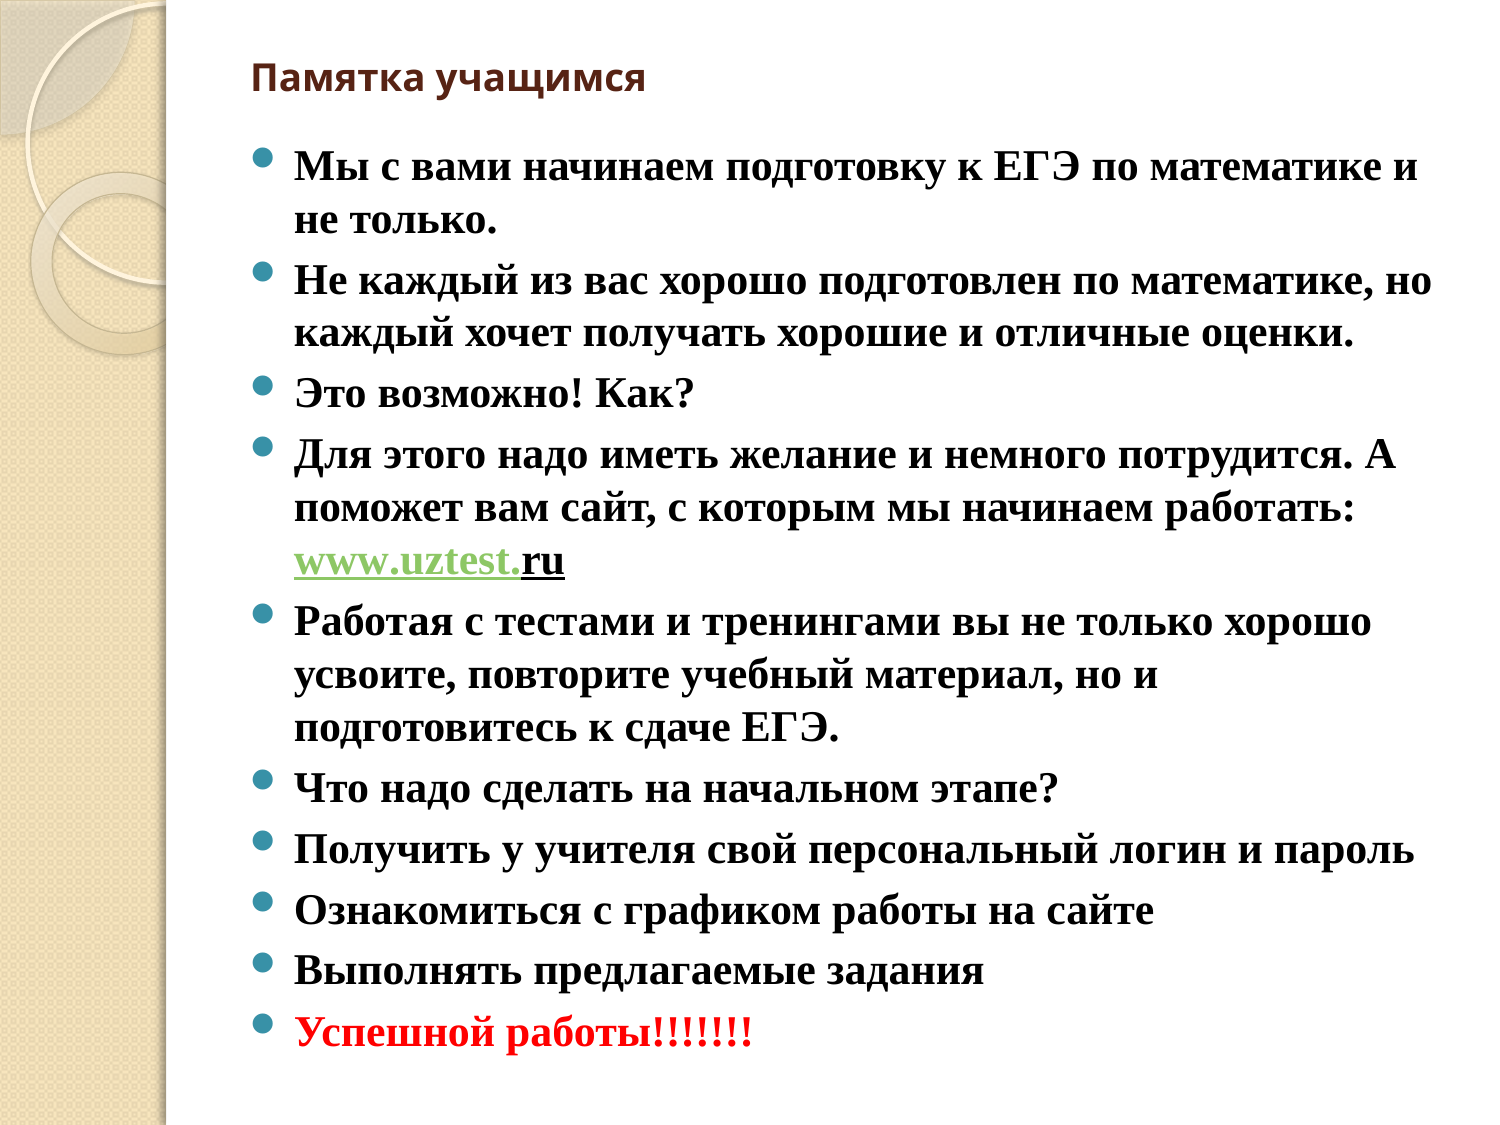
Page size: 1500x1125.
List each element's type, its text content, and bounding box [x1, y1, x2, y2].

list Мы с вами начинаем подготовку к ЕГЭ по математике и не только. Не каждый из вас хорошо подготовлен по математике, но каждый хочет получать хорошие и отличные оценки. Это возможно! Как? Для этого надо иметь желание и немного потрудится. А поможет вам сайт, с которым мы начинаем работать: www.uztest.ru Работая с тестами и тренингами вы не только хорошо усвоите, повторите учебный материал, но и подготовитесь к сдаче ЕГЭ. Что надо сделать на начальном этапе? Получить у учителя свой персональный логин и пароль Ознакомиться с графиком работы на сайте Выполнять предлагаемые задания Успешной работы!!!!!!! [222, 128, 1453, 1090]
title Памятка учащимся [235, 45, 1466, 153]
